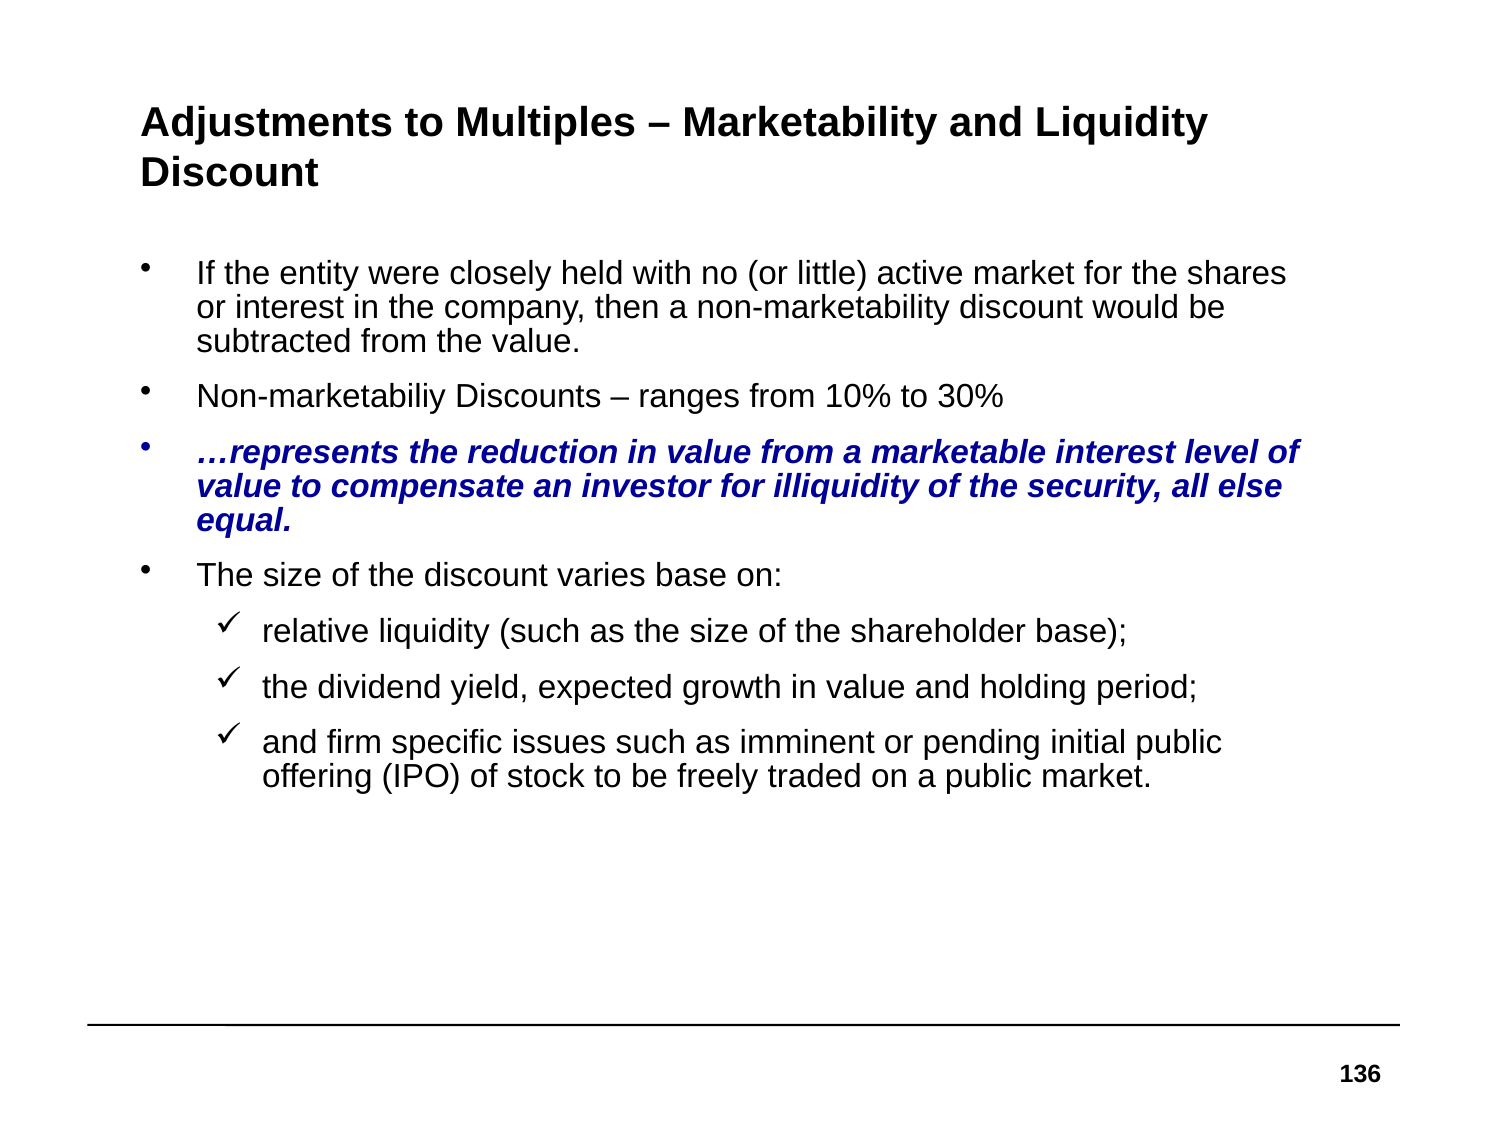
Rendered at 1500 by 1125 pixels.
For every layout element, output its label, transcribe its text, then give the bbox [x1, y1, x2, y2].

title Adjustments to Multiples – Marketability and Liquidity Discount [125, 87, 1375, 225]
list If the entity were closely held with no (or little) active market for the shares or interest in the company, then a non-marketability discount would be subtracted from the value. Non-marketabiliy Discounts – ranges from 10% to 30% …represents the reduction in value from a marketable interest level of value to compensate an investor for illiquidity of the security, all else equal. The size of the discount varies base on: relative liquidity (such as the size of the shareholder base); the dividend yield, expected growth in value and holding period; and firm specific issues such as imminent or pending initial public offering (IPO) of stock to be freely traded on a public market. [125, 249, 1338, 1000]
